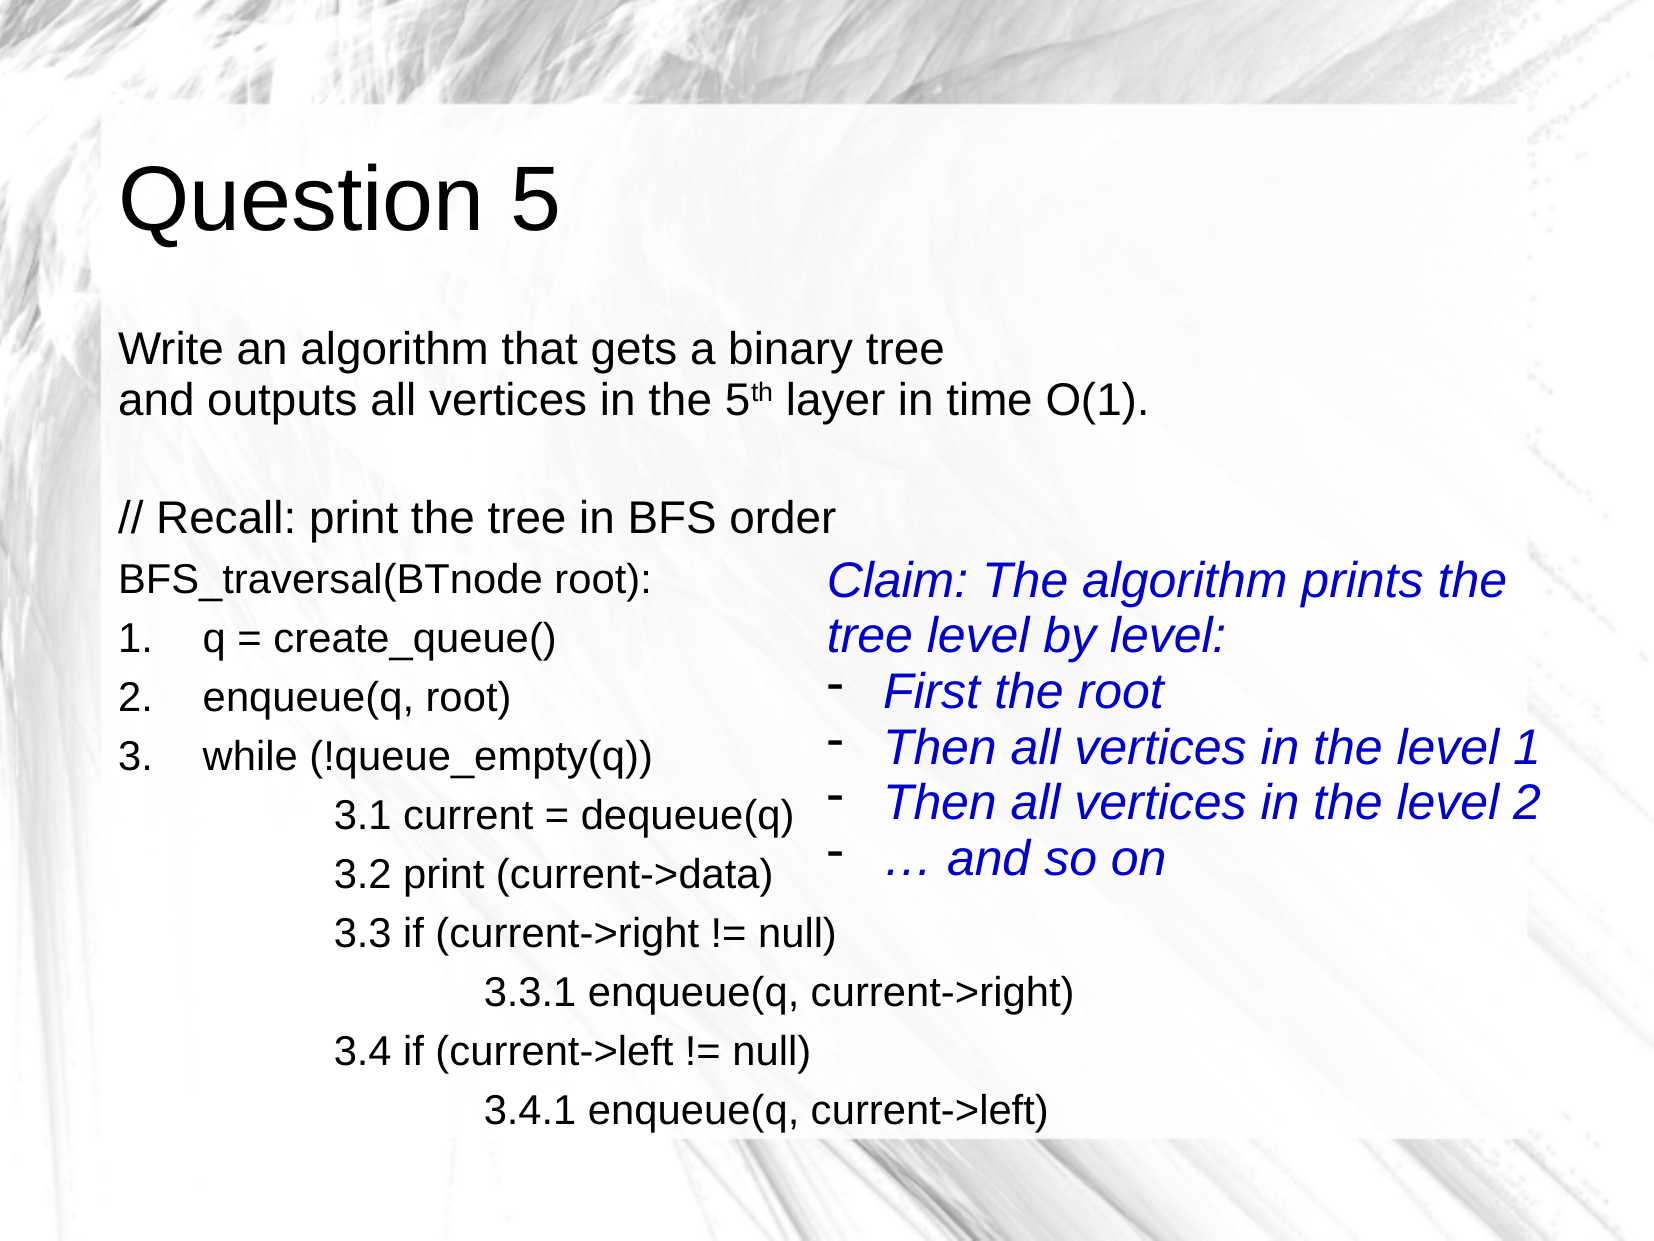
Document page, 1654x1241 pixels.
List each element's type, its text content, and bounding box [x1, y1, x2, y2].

picture [0, 0, 1654, 1241]
list Write an algorithm that gets a binary tree and outputs all vertices in the 5th layer in time O(1). // Recall: print the tree in BFS order BFS_traversal(BTnode root): q = create_queue() enqueue(q, root) while (!queue_empty(q)) 3.1 current = dequeue(q) 3.2 print (current->data) 3.3 if (current->right != null) 3.3.1 enqueue(q, current->right) 3.4 if (current->left != null) 3.4.1 enqueue(q, current->left) [118, 319, 1571, 1109]
title Question 5 [118, 93, 1506, 299]
text_box Claim: The algorithm prints the tree level by level: First the root Then all vertices in the level 1 Then all vertices in the level 2 … and so on [812, 545, 1594, 950]
